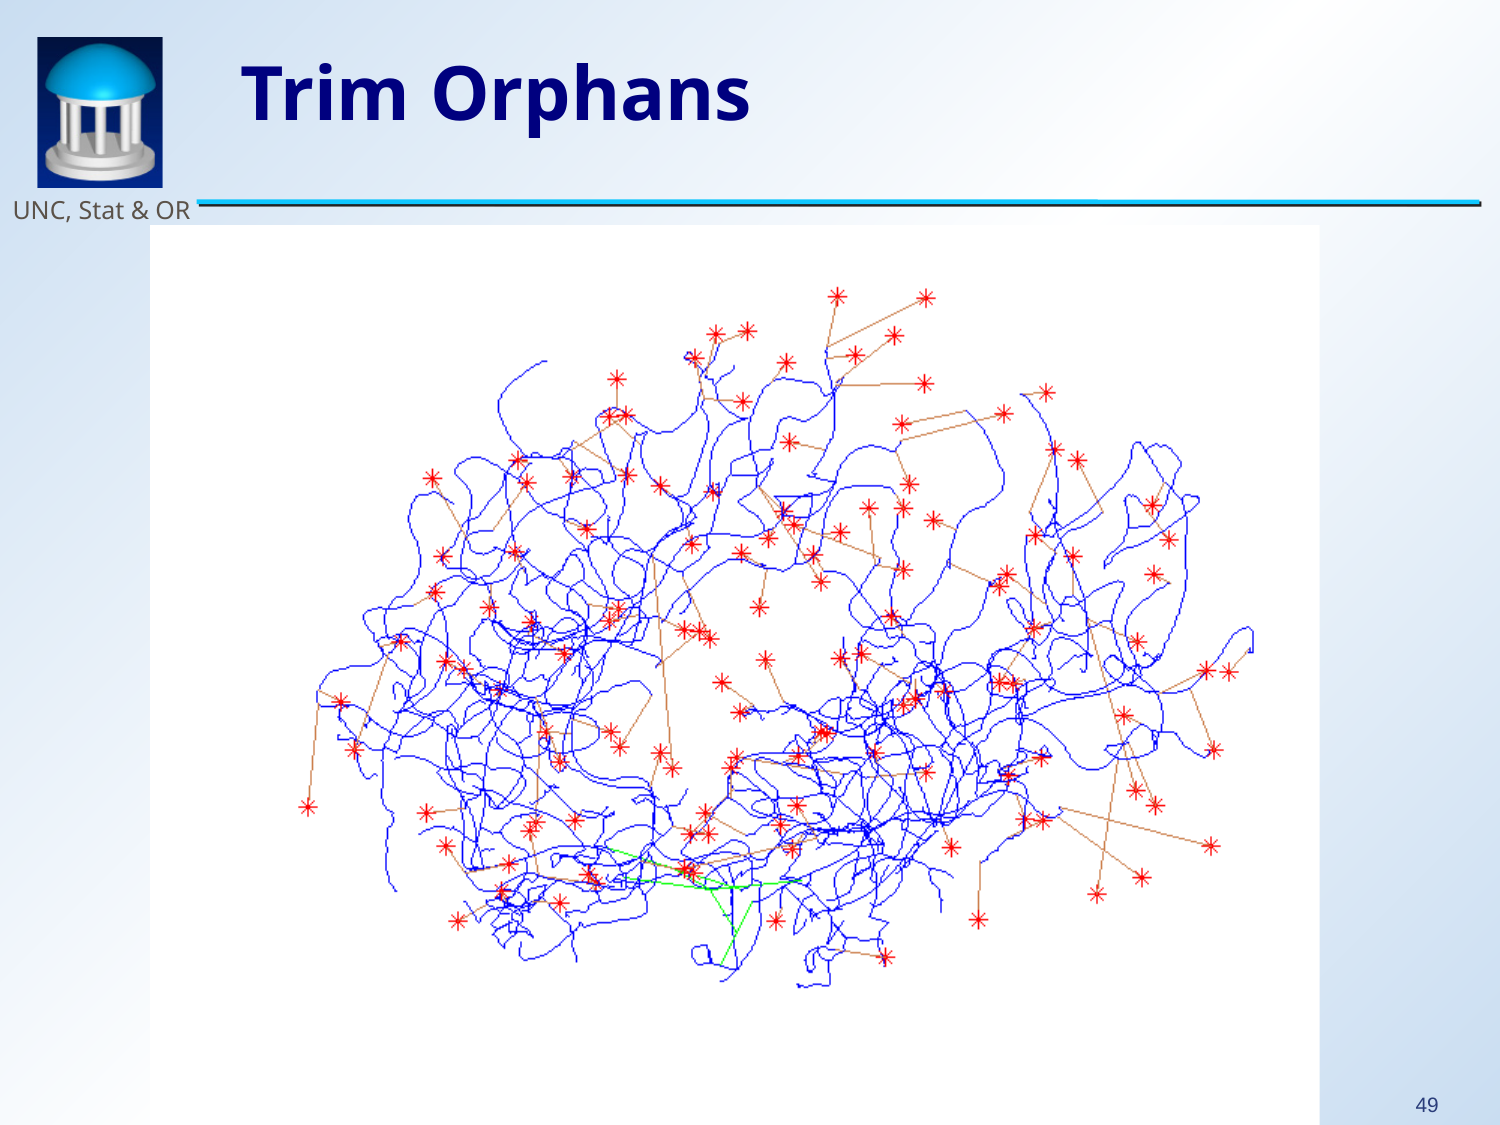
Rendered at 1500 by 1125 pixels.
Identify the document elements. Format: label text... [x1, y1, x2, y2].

title Trim Orphans [224, 24, 1398, 156]
picture [149, 224, 1320, 1125]
